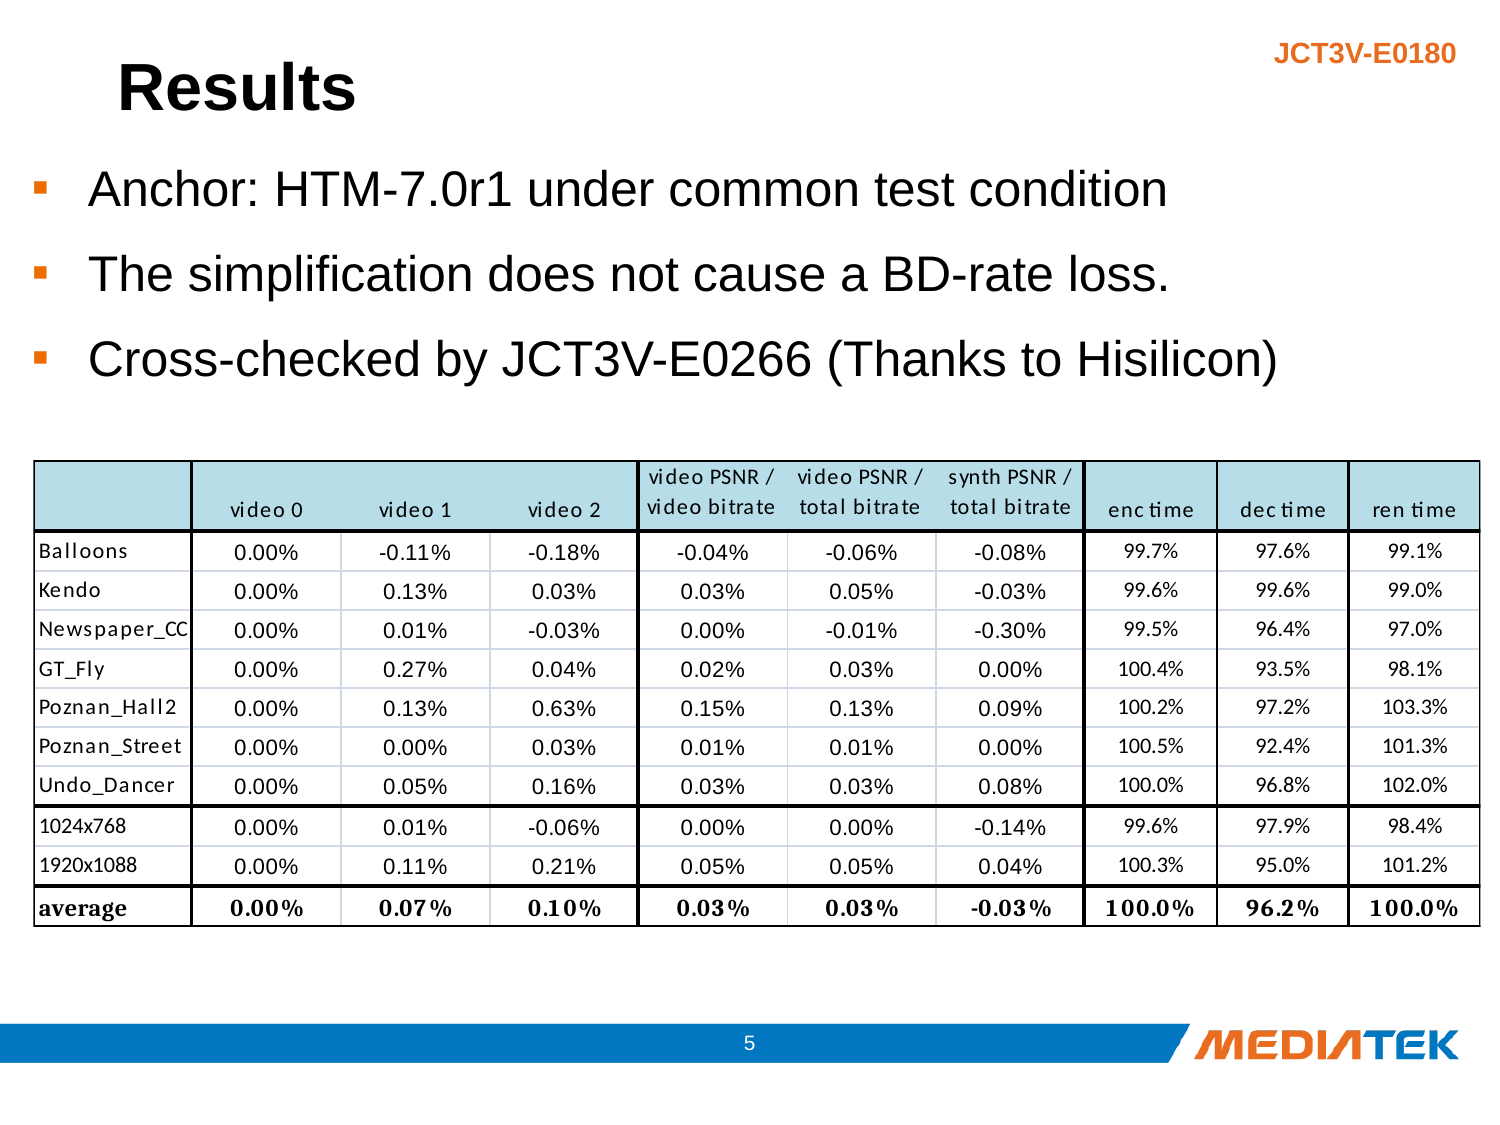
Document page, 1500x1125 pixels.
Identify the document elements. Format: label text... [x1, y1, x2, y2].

slide_number 4 [711, 1022, 789, 1090]
picture [33, 460, 1483, 929]
list Anchor: HTM-7.0r1 under common test condition The simplification does not cause a BD-rate loss. Cross-checked by JCT3V-E0266 (Thanks to Hisilicon) [16, 148, 1483, 976]
title Results [101, 28, 1425, 138]
picture [0, 1023, 711, 1063]
picture [789, 1023, 1459, 1063]
